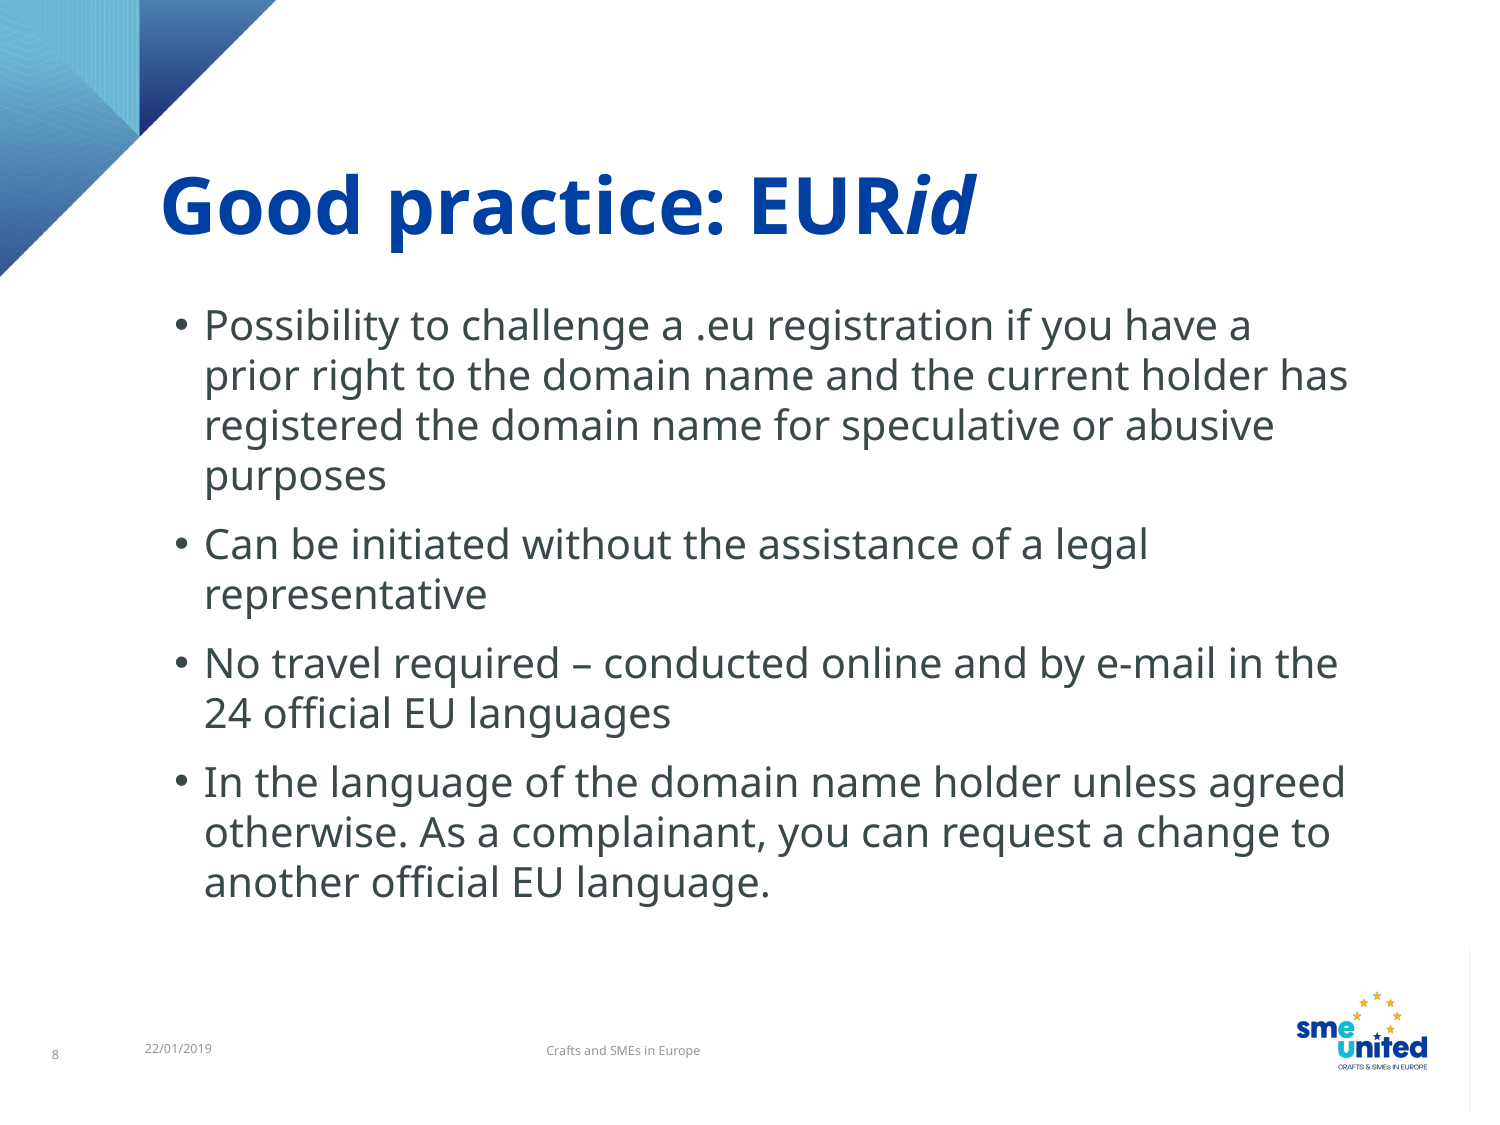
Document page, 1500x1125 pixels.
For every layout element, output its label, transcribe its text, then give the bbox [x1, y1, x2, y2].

footer Crafts and SMEs in Europe [385, 976, 861, 1125]
slide_number 8 [0, 985, 59, 1125]
picture [1254, 948, 1470, 1113]
list Possibility to challenge a .eu registration if you have a prior right to the domain name and the current holder has registered the domain name for speculative or abusive purposes Can be initiated without the assistance of a legal representative No travel required – conducted online and by e-mail in the 24 official EU languages In the language of the domain name holder unless agreed otherwise. As a complainant, you can request a change to another official EU language. [144, 298, 1356, 978]
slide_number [144, 986, 220, 1125]
picture [0, 0, 301, 296]
text_box Good practice: EURid [144, 147, 1356, 258]
